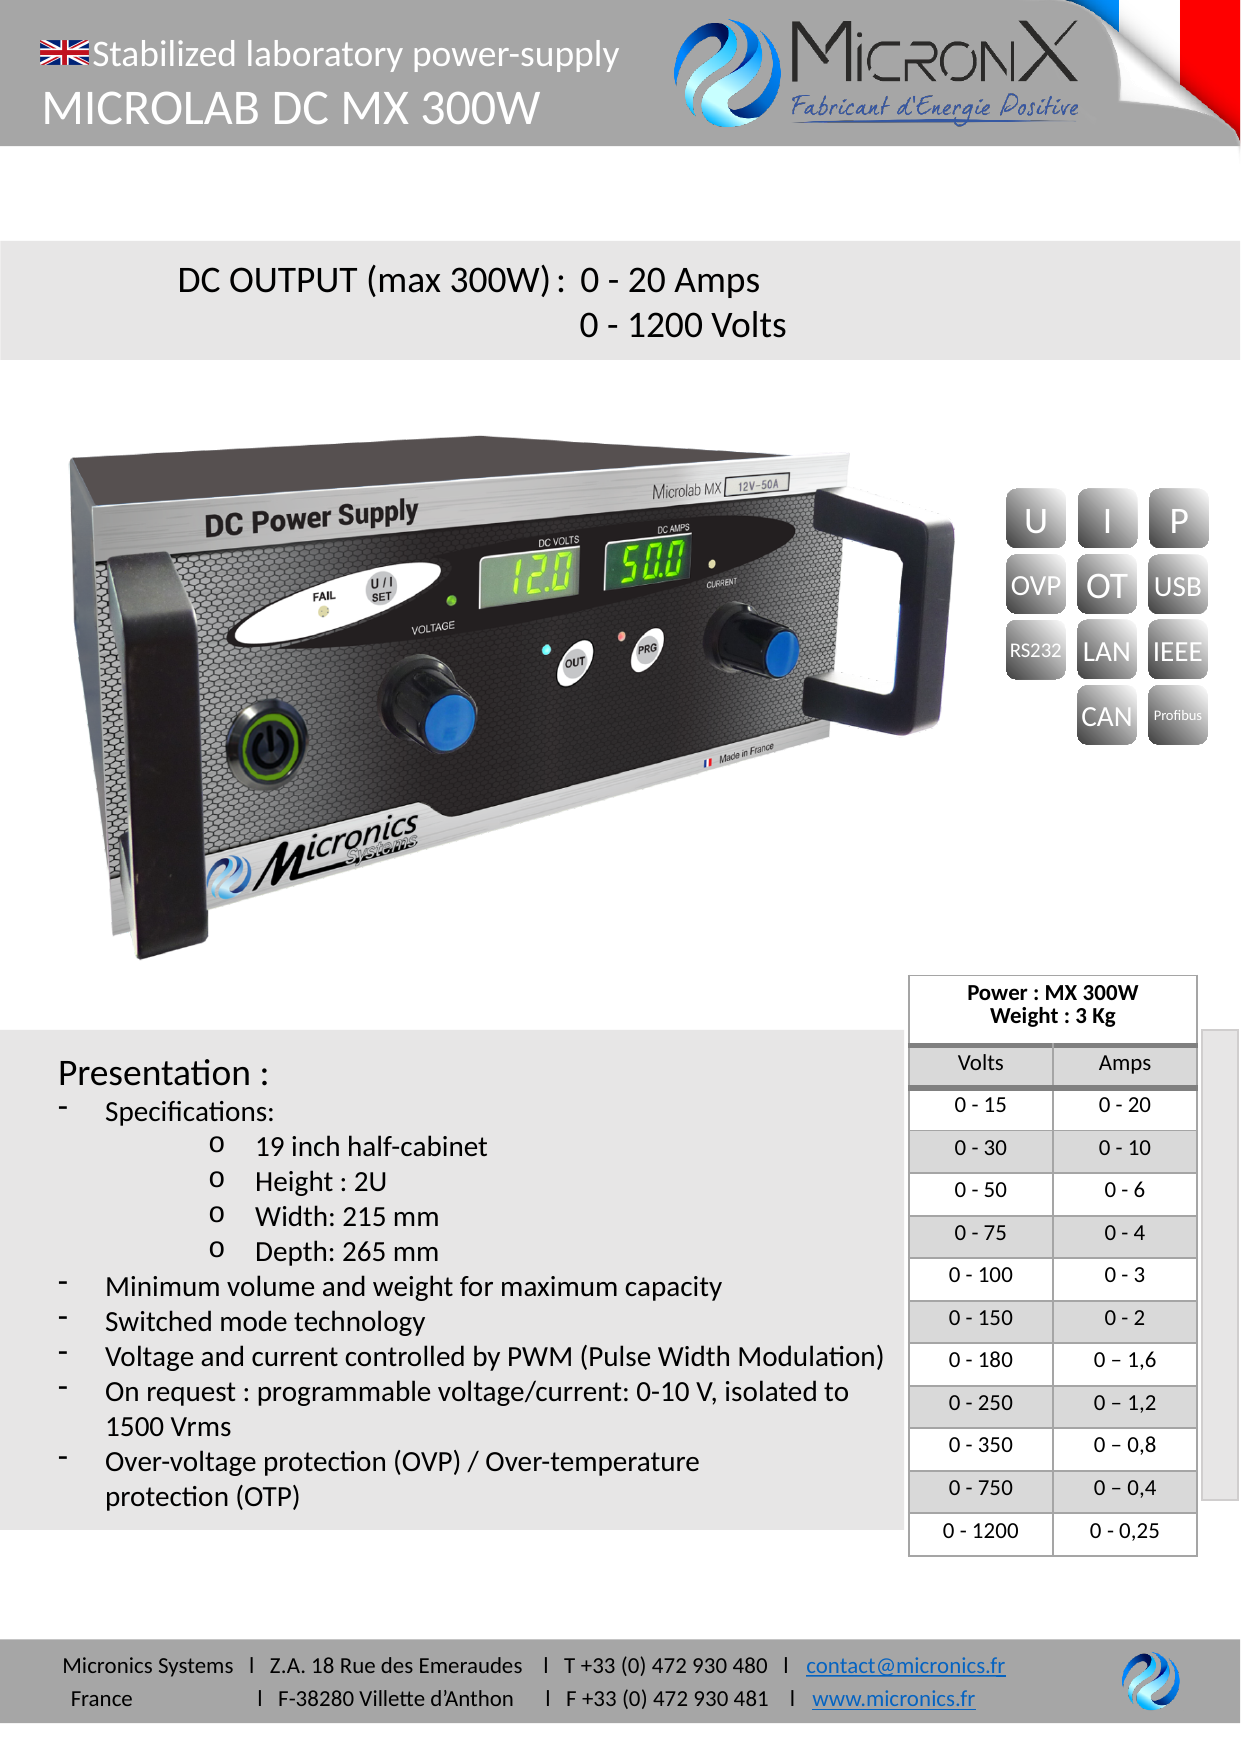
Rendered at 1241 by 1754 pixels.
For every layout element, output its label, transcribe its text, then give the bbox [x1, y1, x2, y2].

table_cell 0 - 50 [910, 1174, 1052, 1215]
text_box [0, 1639, 1241, 1724]
picture [0, 390, 998, 1017]
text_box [1006, 488, 1209, 745]
text_box Presentation : Specifications: 19 inch half-cabinet Height : 2U Width: 215 mm Depth: 265 mm Minimum volume and weight for maximum capacity Switched mode technology Voltage and current controlled by PWM (Pulse Width Modulation) On request : programmable voltage/current: 0-10 V, isolated to 1500 Vrms Over-voltage protection (OVP) / Over-temperature protection (OTP) [0, 1029, 905, 1530]
table_cell 0 – 0,4 [1054, 1472, 1196, 1512]
table_cell 0 - 1200 [910, 1514, 1052, 1555]
text_box [1201, 1029, 1239, 1501]
table_cell 0 - 150 [910, 1302, 1052, 1342]
table_cell Volts [910, 1048, 1052, 1085]
text_box DC OUTPUT (max 300W) : 0 - 20 Amps 0 - 1200 Volts [0, 240, 1241, 361]
table_cell 0 - 180 [910, 1344, 1052, 1385]
table_cell 0 - 100 [910, 1259, 1052, 1300]
text_box Stabilized laboratory power-supply MICROLAB DC MX 300W [0, 0, 1006, 147]
table_cell 0 - 250 [910, 1387, 1052, 1427]
table_cell 0 - 750 [910, 1472, 1052, 1512]
table_cell 0 - 2 [1054, 1302, 1196, 1342]
table_header Power : MX 300W Weight : 3 Kg [910, 976, 1196, 1043]
table_cell 0 - 6 [1054, 1174, 1196, 1215]
table_cell 0 – 1,6 [1054, 1344, 1196, 1385]
table_cell 0 - 10 [1054, 1131, 1196, 1172]
picture [674, 0, 1241, 164]
table_cell 0 – 0,8 [1054, 1429, 1196, 1470]
picture [40, 40, 89, 65]
table_cell 0 - 75 [910, 1217, 1052, 1257]
table_cell 0 - 3 [1054, 1259, 1196, 1300]
table_cell 0 - 4 [1054, 1217, 1196, 1257]
table_cell Amps [1054, 1048, 1196, 1085]
table_cell 0 - 350 [910, 1429, 1052, 1470]
table_cell 0 – 1,2 [1054, 1387, 1196, 1427]
table_cell 0 - 15 [910, 1091, 1052, 1130]
table_cell 0 - 0,25 [1054, 1514, 1196, 1555]
table_cell 0 - 30 [910, 1131, 1052, 1172]
table_cell 0 - 20 [1054, 1091, 1196, 1130]
